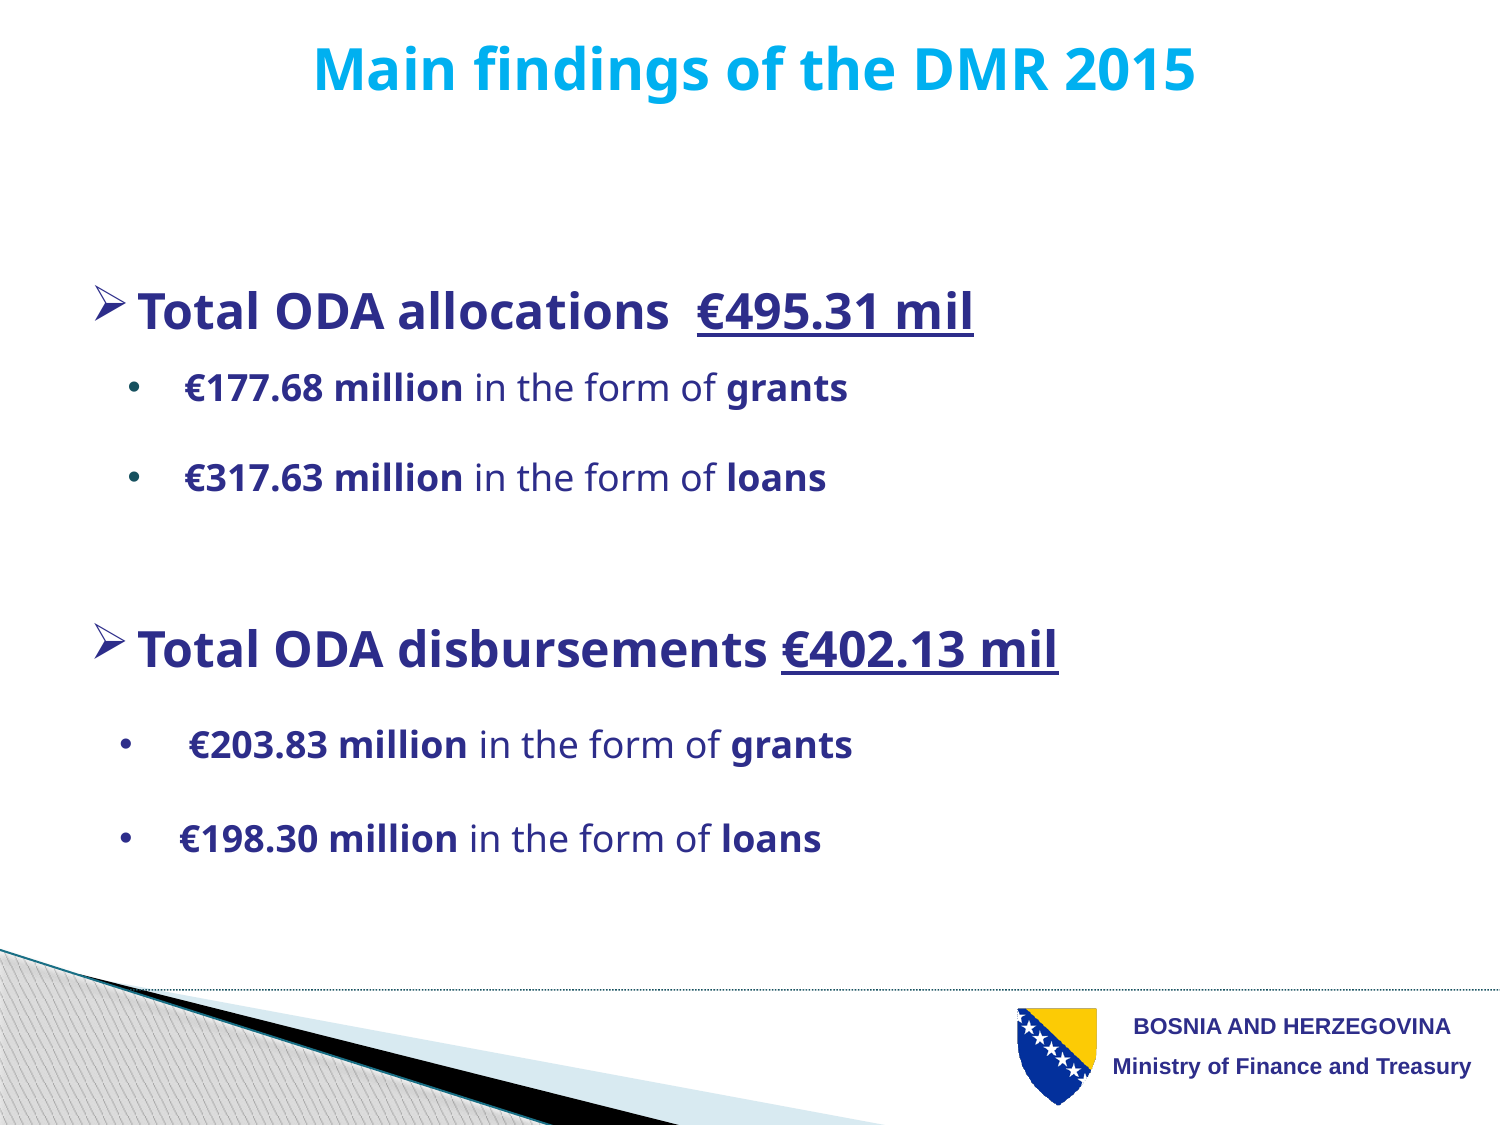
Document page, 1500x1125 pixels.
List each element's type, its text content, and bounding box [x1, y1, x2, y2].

picture [1017, 1008, 1098, 1106]
text_box Total ODA allocations €495.31 mil €177.68 million in the form of grants €317.63 million in the form of loans Total ODA disbursements €402.13 mil €203.83 million in the form of grants €198.30 million in the form of loans [75, 193, 1426, 1009]
text_box Main findings of the DMR 2015 [28, 24, 1482, 110]
text_box BOSNIA AND HERZEGOVINA Ministry of Finance and Treasury [1096, 1004, 1489, 1125]
